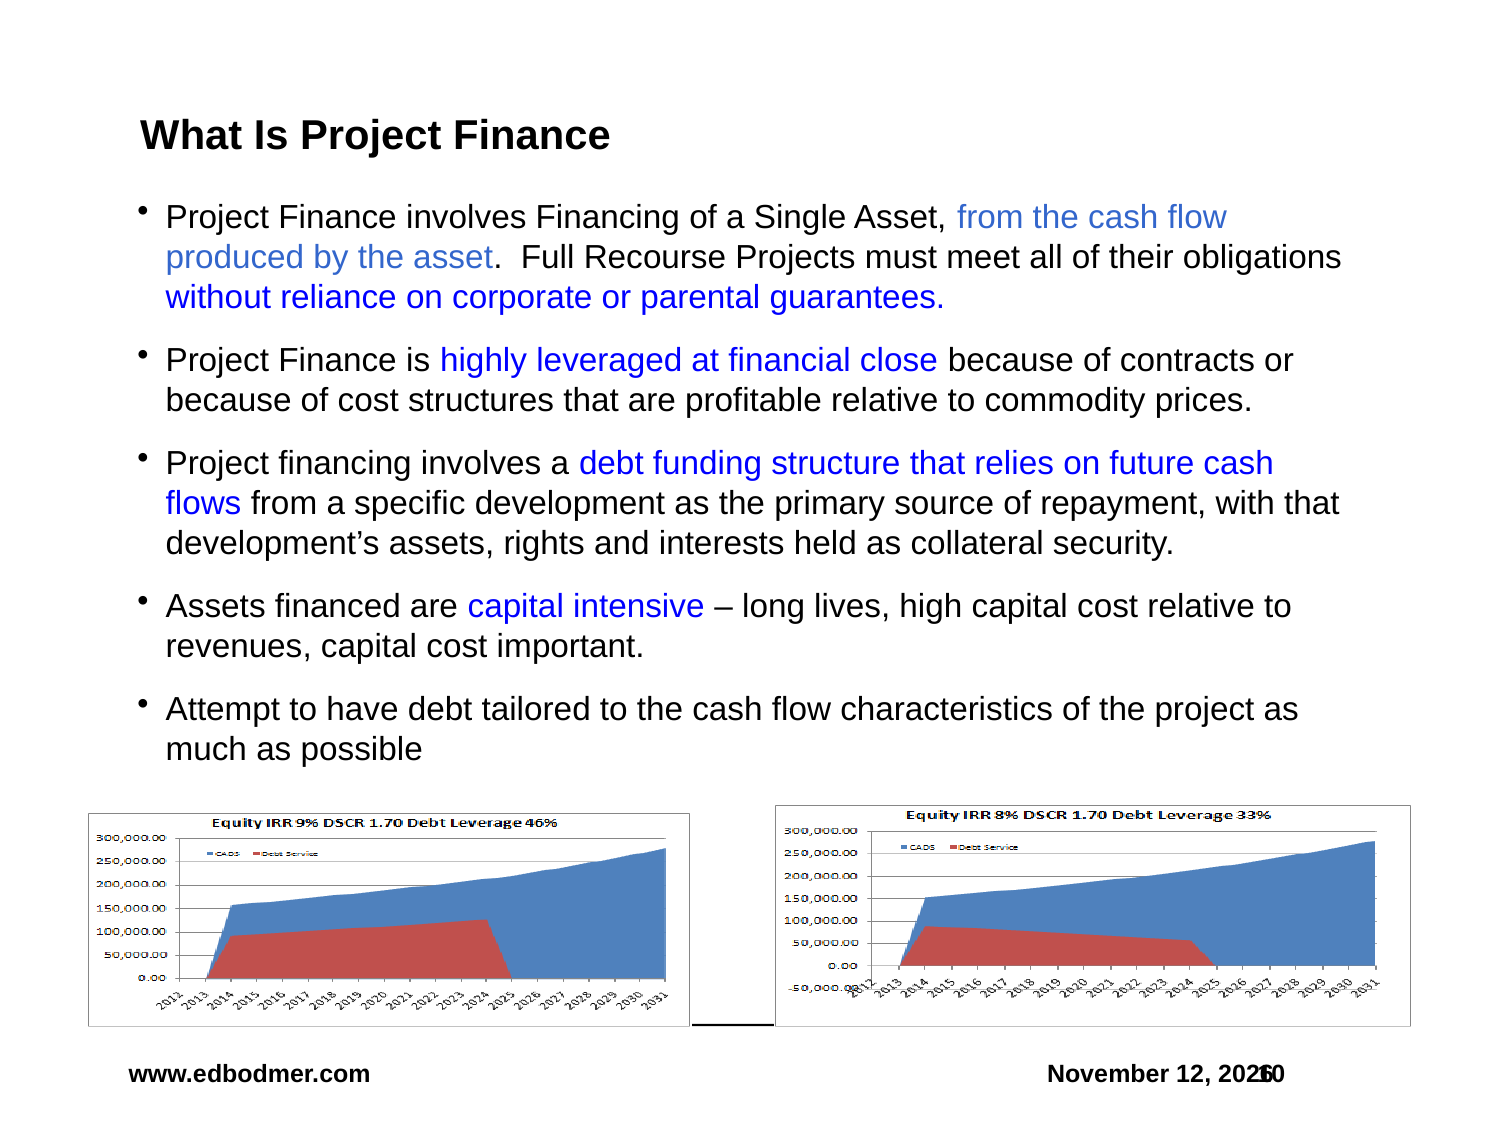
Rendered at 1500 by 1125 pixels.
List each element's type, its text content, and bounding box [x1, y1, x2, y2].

picture [774, 804, 1413, 1027]
picture [87, 812, 693, 1027]
list Project Finance involves Financing of a Single Asset, from the cash flow produced by the asset. Full Recourse Projects must meet all of their obligations without reliance on corporate or parental guarantees. Project Finance is highly leveraged at financial close because of contracts or because of cost structures that are profitable relative to commodity prices. Project financing involves a debt funding structure that relies on future cash flows from a specific development as the primary source of repayment, with that development’s assets, rights and interests held as collateral security. Assets financed are capital intensive – long lives, high capital cost relative to revenues, capital cost important. Attempt to have debt tailored to the cash flow characteristics of the project as much as possible [112, 187, 1363, 938]
title What Is Project Finance [124, 99, 1288, 187]
